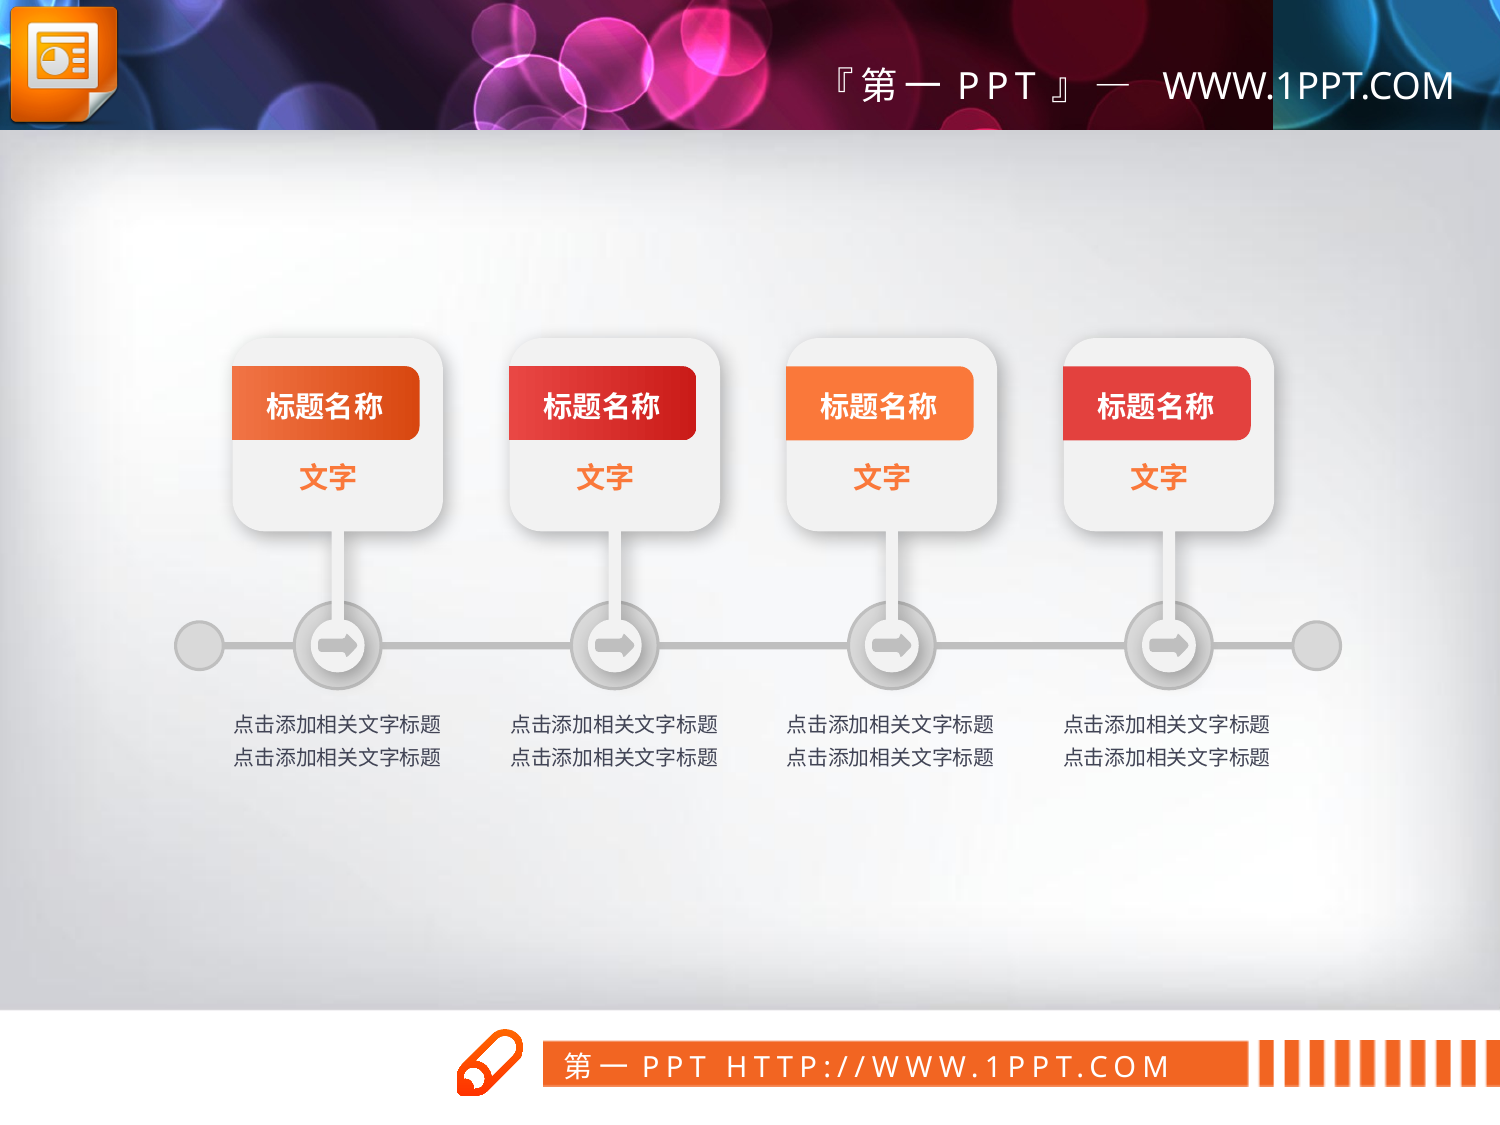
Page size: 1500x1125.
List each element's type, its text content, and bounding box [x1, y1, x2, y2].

text_box 点击添加相关文字标题 点击添加相关文字标题 [1051, 705, 1283, 775]
text_box [1292, 621, 1341, 670]
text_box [1062, 337, 1275, 690]
text_box 点击添加相关文字标题 点击添加相关文字标题 [775, 705, 1006, 775]
text_box 点击添加相关文字标题 点击添加相关文字标题 [499, 705, 730, 775]
picture [543, 1040, 1500, 1087]
text_box [173, 619, 226, 672]
picture [0, 0, 1500, 1012]
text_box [231, 337, 444, 690]
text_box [508, 337, 721, 690]
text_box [785, 337, 998, 690]
text_box 点击添加相关文字标题 点击添加相关文字标题 [222, 705, 453, 775]
